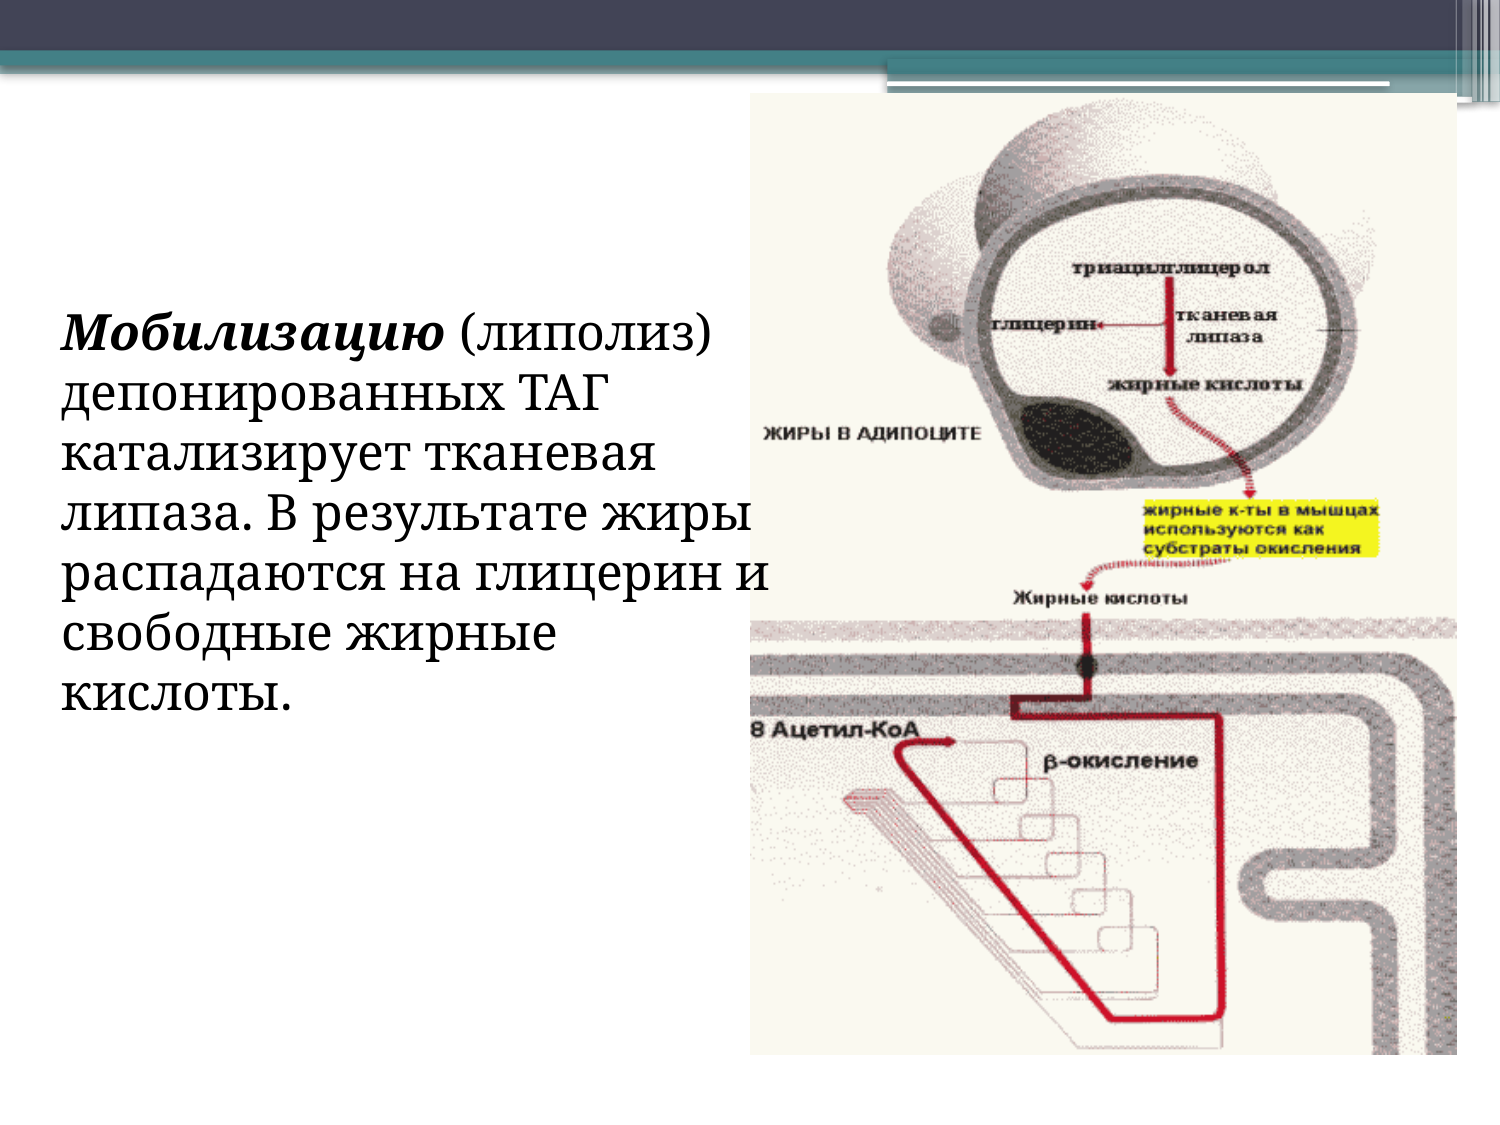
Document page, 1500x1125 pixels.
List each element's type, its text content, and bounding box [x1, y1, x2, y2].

picture [749, 93, 1458, 1055]
text_box Мобилизацию (липолиз) депонированных ТАГ катализирует тканевая липаза. В результате жиры распадаются на глицерин и свободные жирные кислоты. [46, 292, 742, 788]
